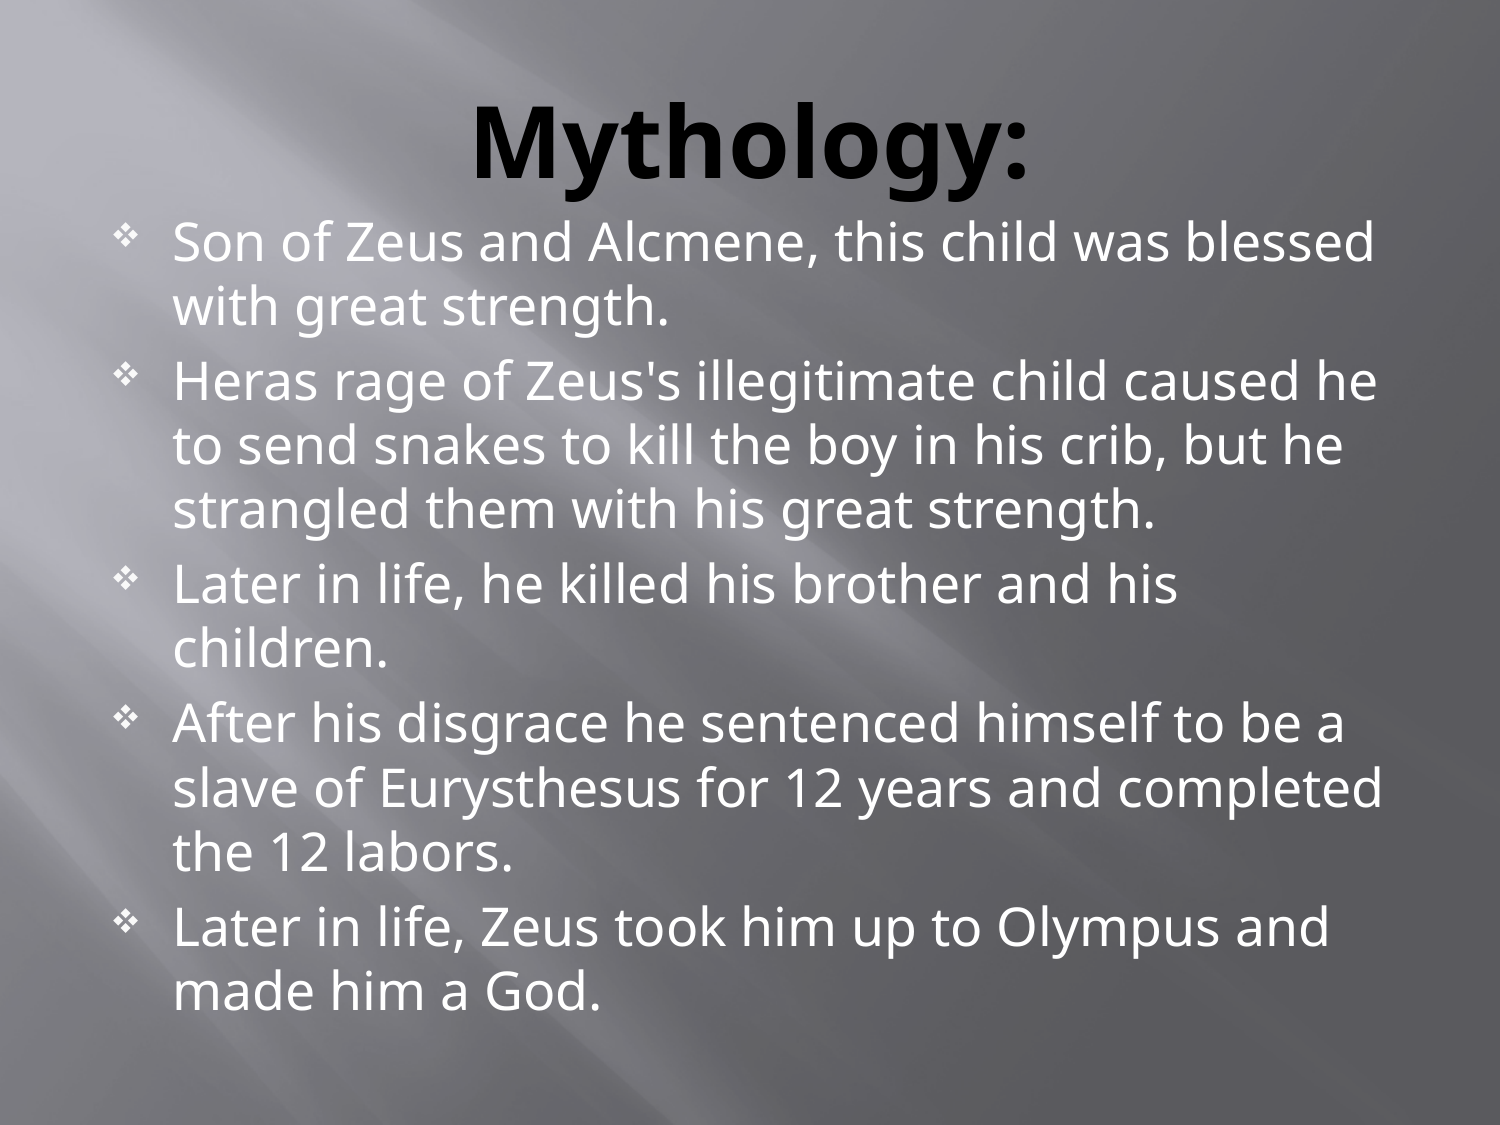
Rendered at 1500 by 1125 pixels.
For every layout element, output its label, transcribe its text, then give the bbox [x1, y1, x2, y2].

title Mythology: [75, 45, 1425, 200]
list Son of Zeus and Alcmene, this child was blessed with great strength. Heras rage of Zeus's illegitimate child caused he to send snakes to kill the boy in his crib, but he strangled them with his great strength. Later in life, he killed his brother and his children. After his disgrace he sentenced himself to be a slave of Eurysthesus for 12 years and completed the 12 labors. Later in life, Zeus took him up to Olympus and made him a God. [75, 200, 1425, 1035]
